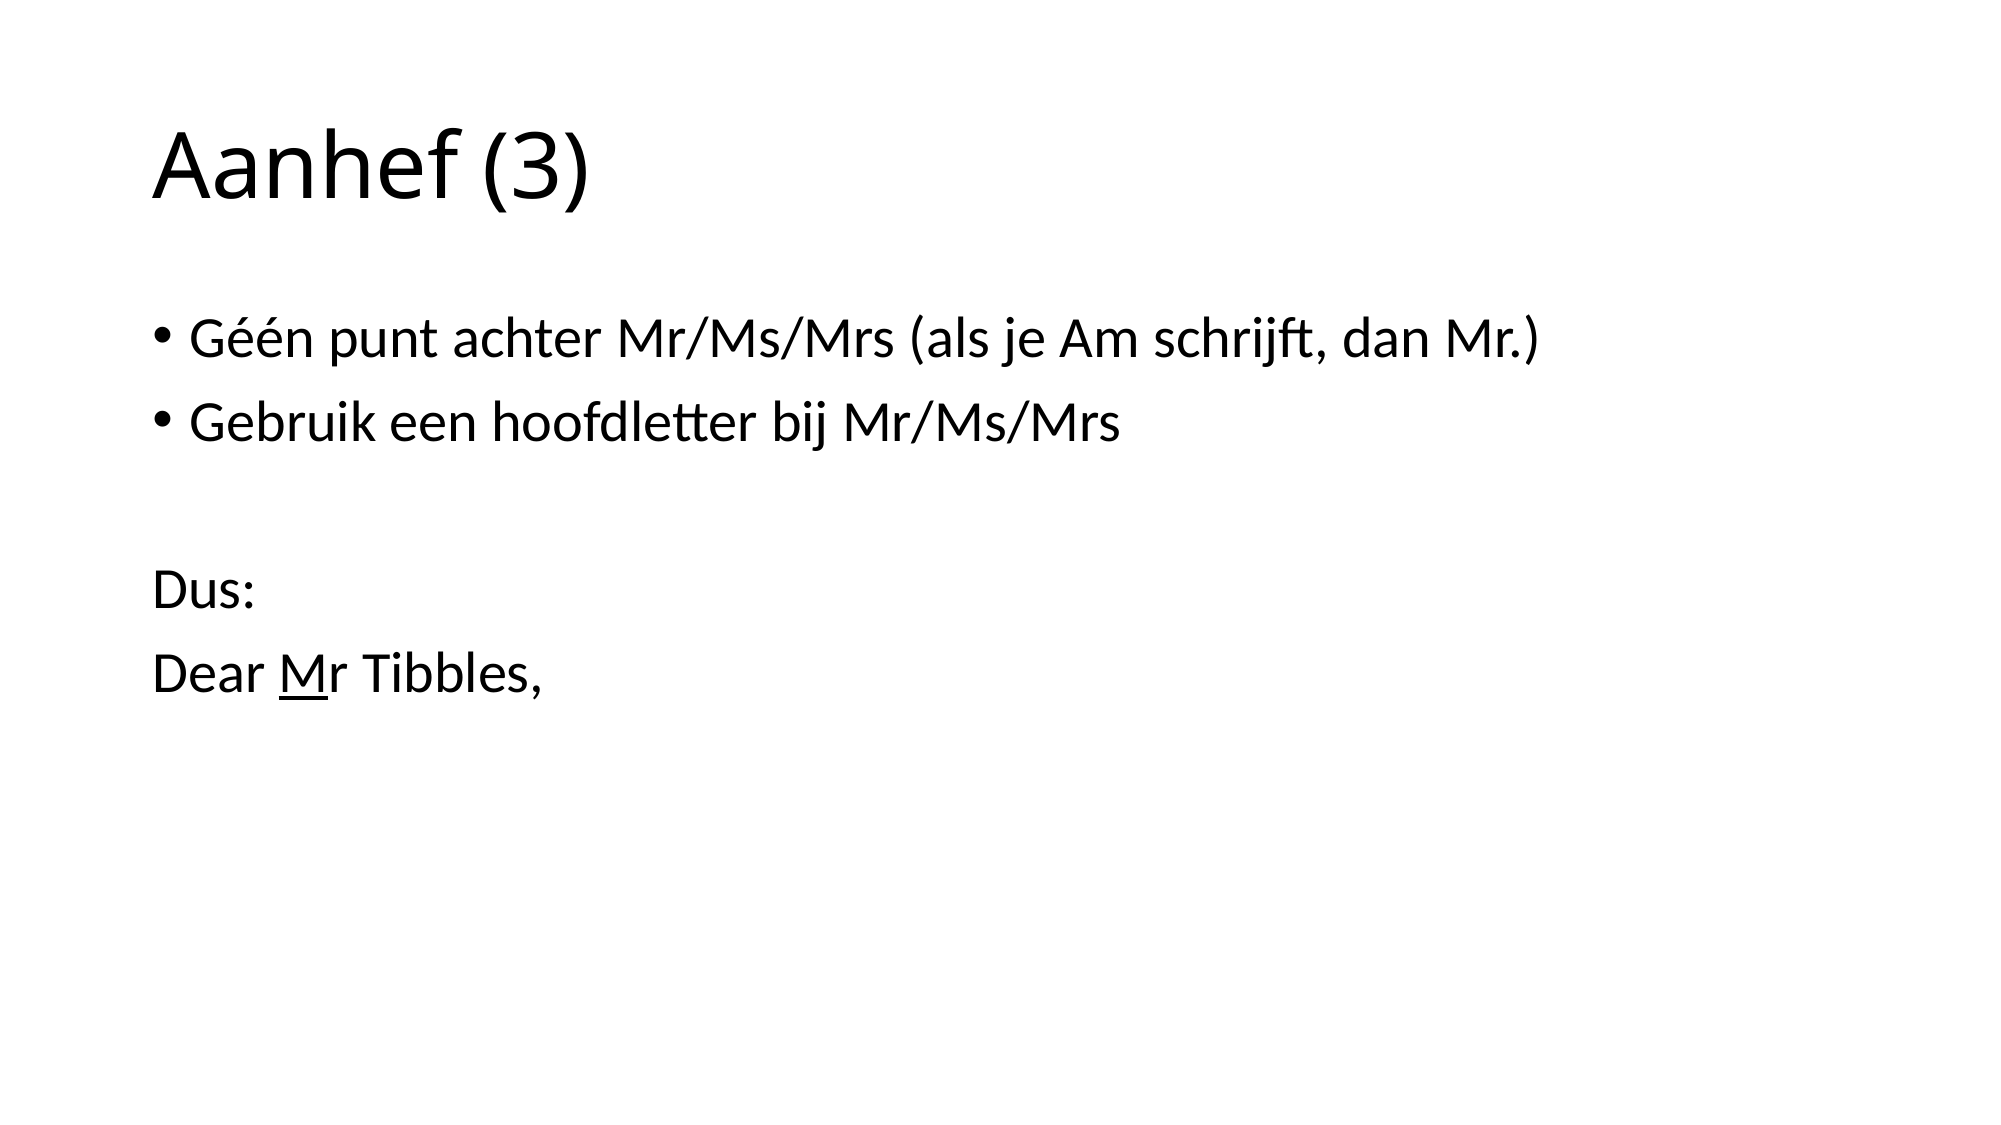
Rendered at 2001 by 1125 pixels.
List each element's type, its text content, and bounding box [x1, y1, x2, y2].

list Géén punt achter Mr/Ms/Mrs (als je Am schrijft, dan Mr.) Gebruik een hoofdletter bij Mr/Ms/Mrs Dus: Dear Mr Tibbles, [137, 299, 1863, 1014]
title Aanhef (3) [137, 59, 1863, 278]
